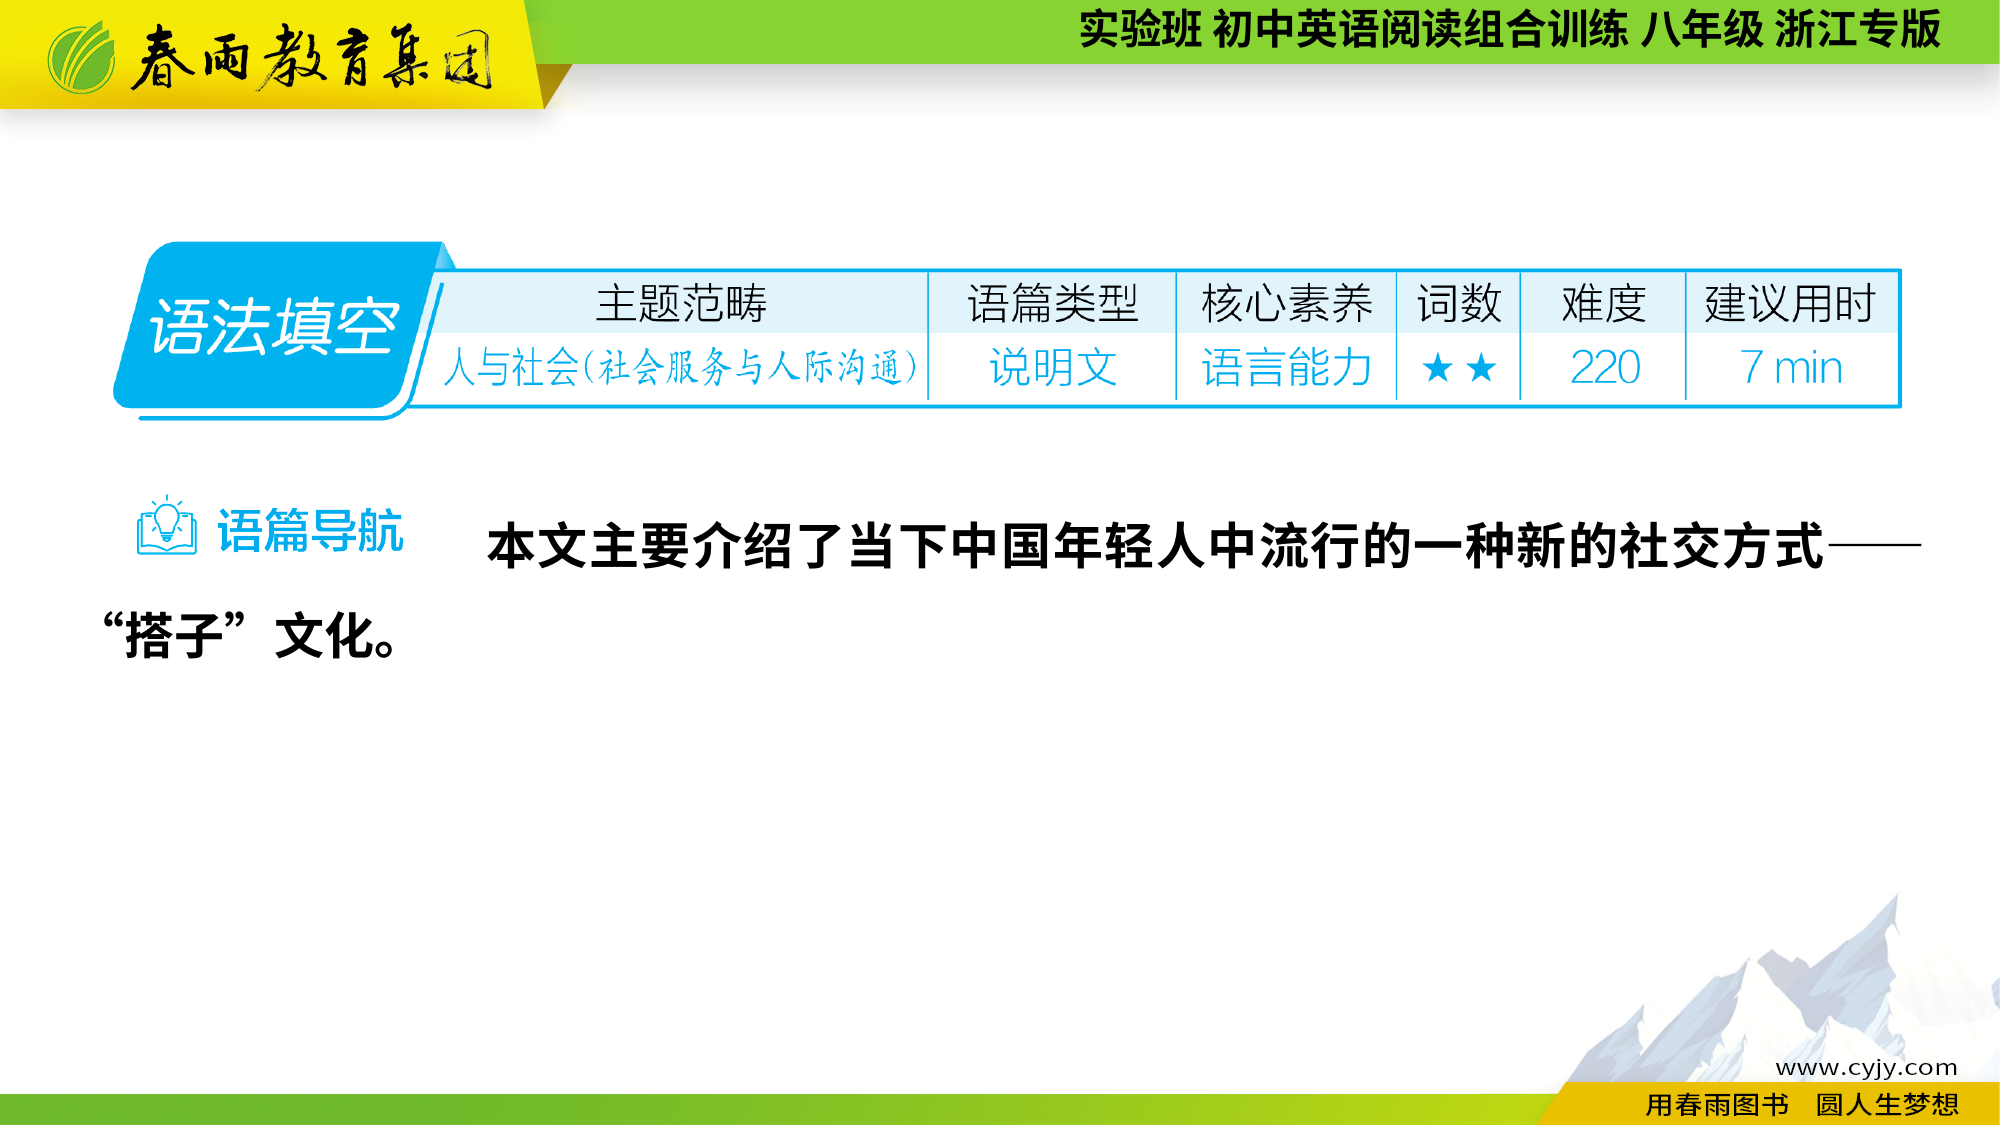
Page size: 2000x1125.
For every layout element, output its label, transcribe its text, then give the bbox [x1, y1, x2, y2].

picture [0, 0, 2000, 1125]
list 本文主要介绍了当下中国年轻人中流行的一种新的社交方式——“搭子”文化。 [59, 476, 1944, 674]
